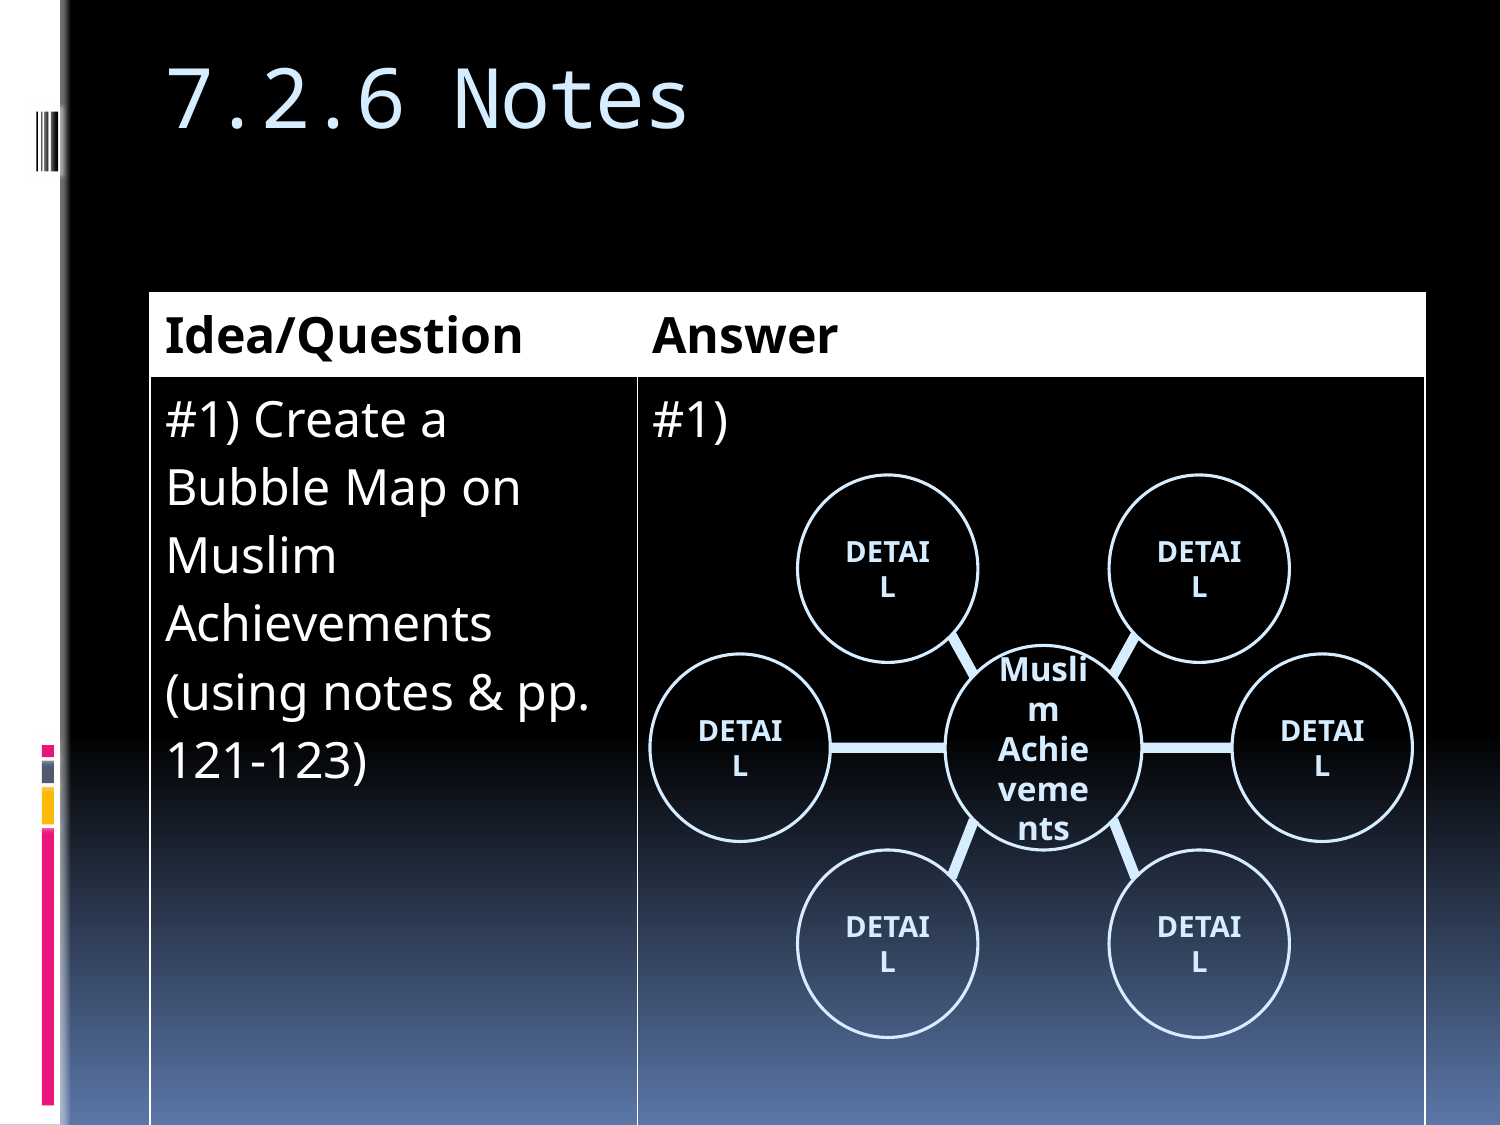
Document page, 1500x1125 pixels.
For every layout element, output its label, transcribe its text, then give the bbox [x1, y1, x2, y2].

table_cell #1) Create a Bubble Map on Muslim Achievements (using notes & pp. 121-123) [151, 377, 637, 1125]
title 7.2.6 Notes [150, 37, 1425, 234]
table_header Answer [638, 294, 1424, 375]
table_cell #1) [638, 377, 1424, 1125]
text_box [649, 474, 1413, 1038]
table_header Idea/Question [151, 294, 638, 375]
